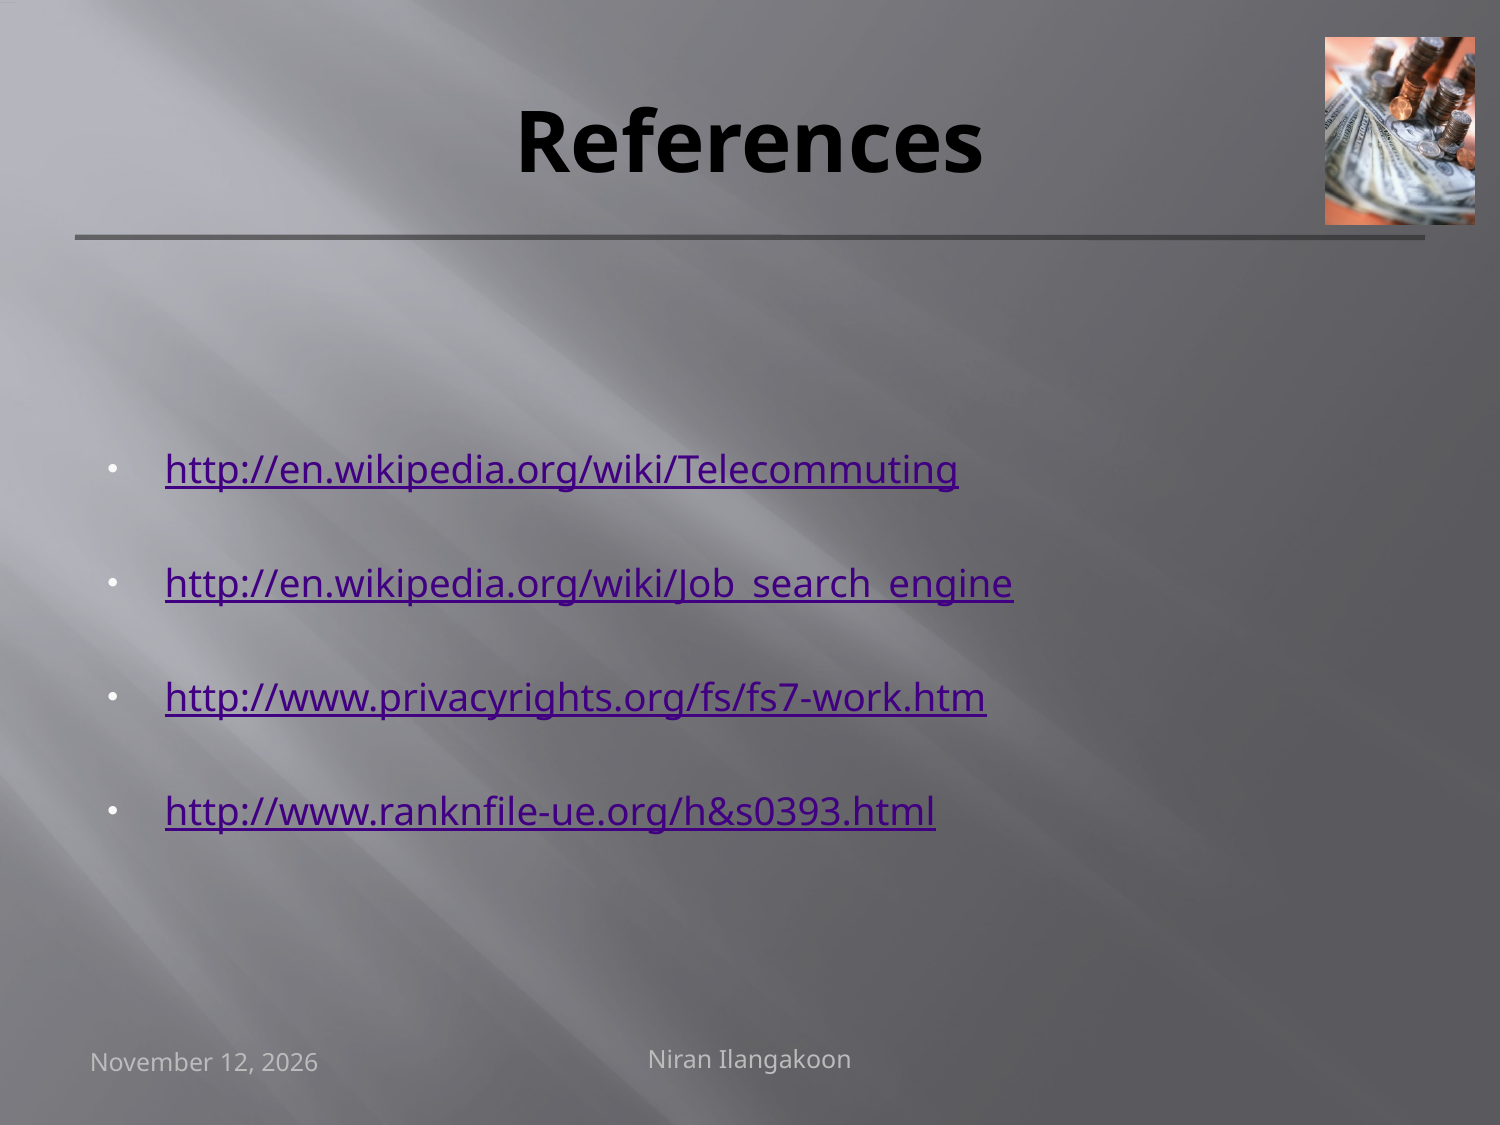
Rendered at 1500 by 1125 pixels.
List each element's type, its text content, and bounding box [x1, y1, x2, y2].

footer Niran Ilangakoon [512, 1025, 988, 1085]
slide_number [75, 1027, 425, 1088]
title References [75, 45, 1425, 233]
list http://en.wikipedia.org/wiki/Telecommuting http://en.wikipedia.org/wiki/Job_search_engine http://www.privacyrights.org/fs/fs7-work.htm http://www.ranknfile-ue.org/h&s0393.html [75, 437, 1425, 850]
picture [1325, 37, 1475, 225]
